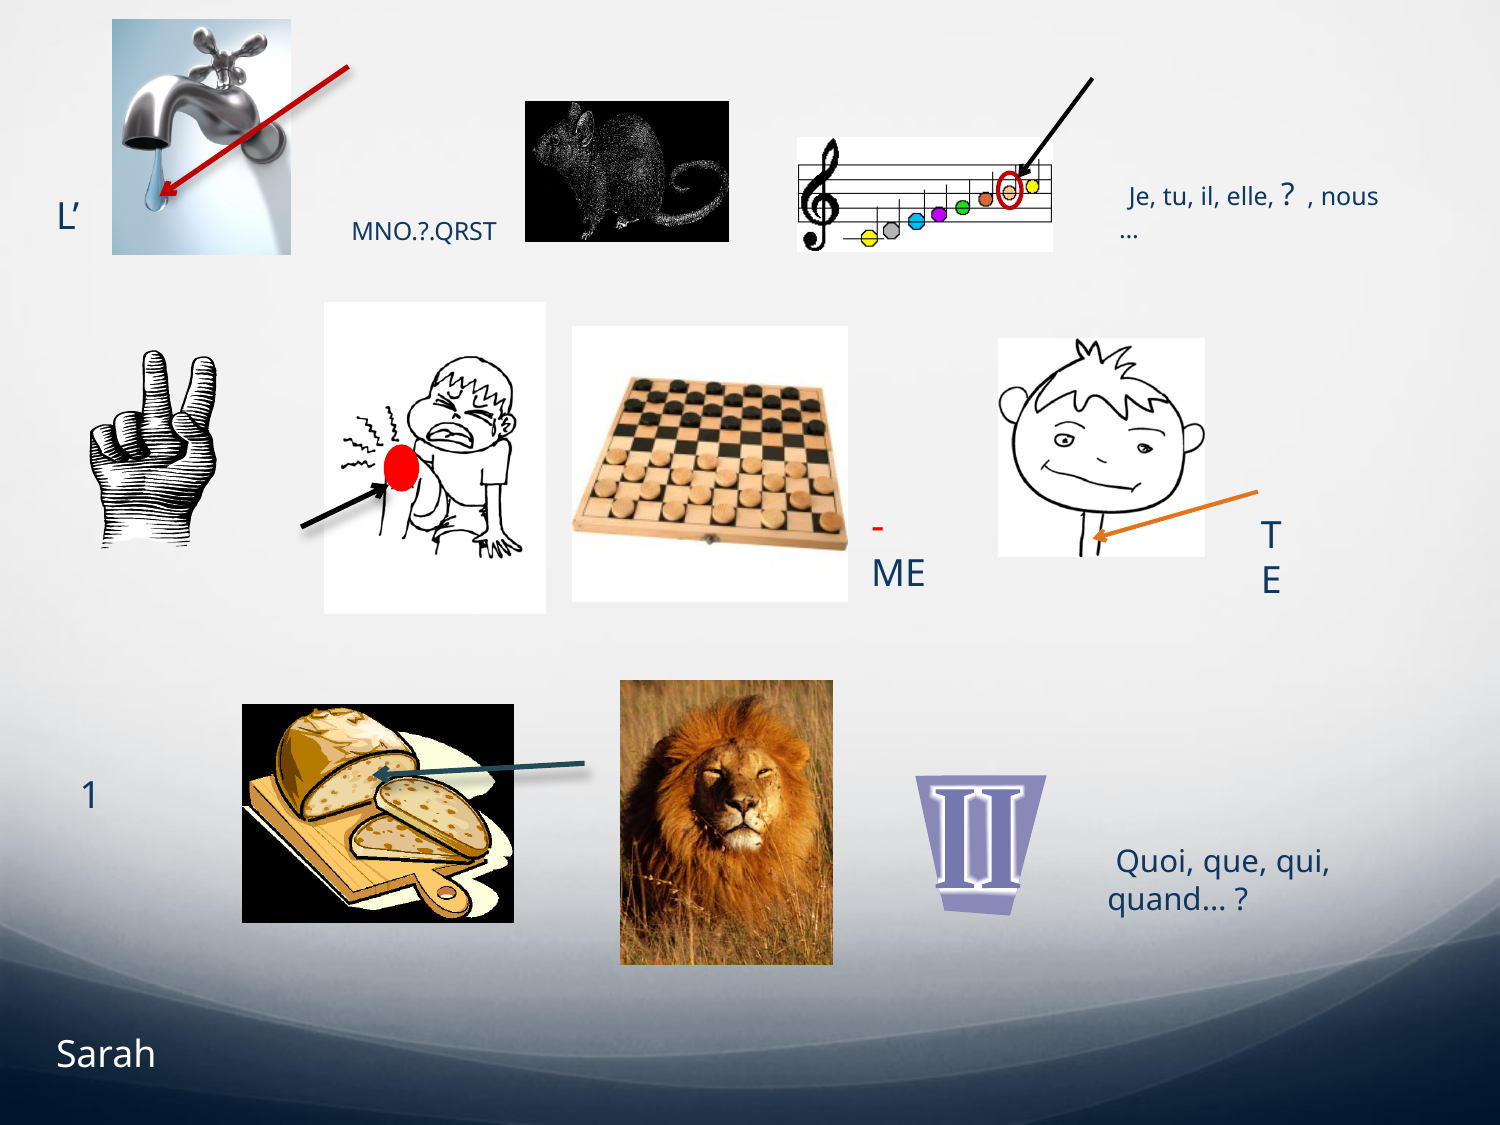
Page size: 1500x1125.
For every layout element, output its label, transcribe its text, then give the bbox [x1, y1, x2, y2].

text_box MNO.?.QRST [336, 208, 514, 253]
text_box 1 [64, 763, 124, 823]
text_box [300, 484, 390, 528]
picture [997, 337, 1205, 557]
picture [524, 101, 730, 242]
picture [914, 774, 1048, 917]
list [111, 18, 292, 256]
picture [619, 680, 834, 965]
picture [324, 302, 546, 615]
text_box L’ [41, 184, 101, 245]
picture [87, 349, 219, 549]
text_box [158, 65, 349, 197]
text_box TE [1246, 503, 1317, 609]
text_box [1004, 90, 1106, 166]
text_box Quoi, que, qui, quand… ? [1092, 834, 1459, 924]
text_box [371, 762, 586, 776]
picture [572, 325, 849, 602]
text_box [1091, 491, 1259, 540]
text_box Je, tu, il, elle, ? , nous … [1104, 160, 1412, 251]
text_box - ME [858, 491, 963, 602]
picture [796, 136, 1053, 252]
text_box Sarah [41, 1023, 325, 1083]
picture [241, 703, 515, 924]
